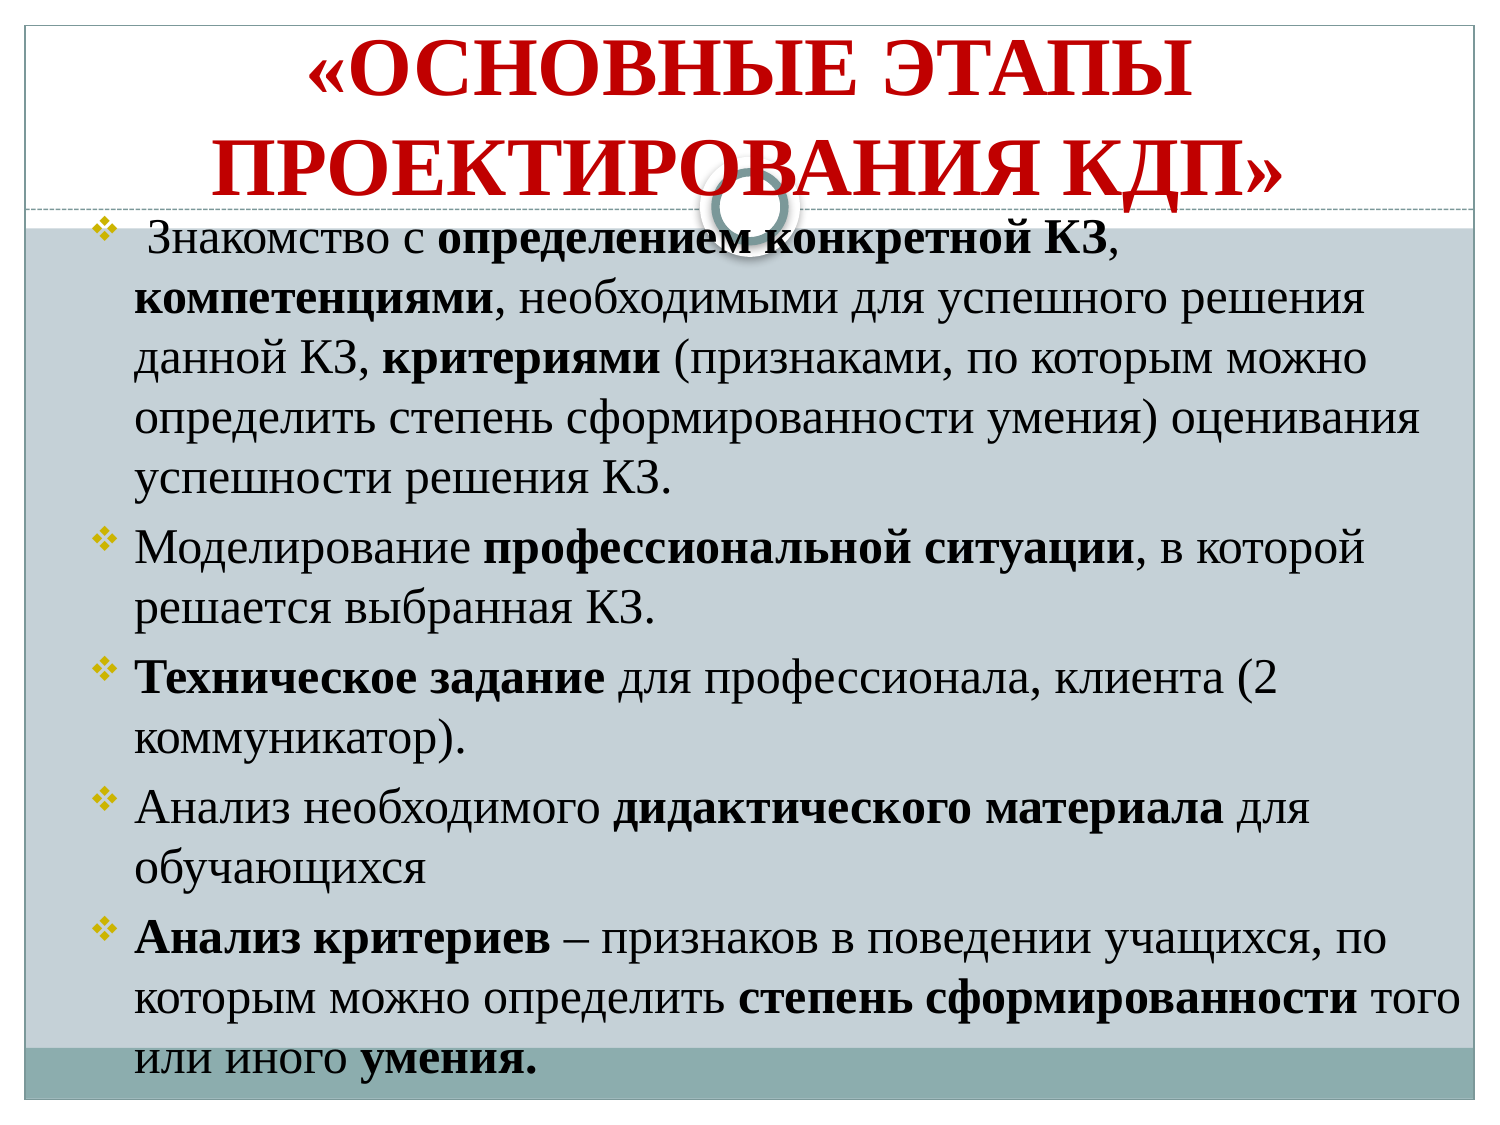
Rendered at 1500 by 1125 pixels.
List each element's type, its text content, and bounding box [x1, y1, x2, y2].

title «ОСНОВНЫЕ ЭТАПЫ ПРОЕКТИРОВАНИЯ КДП» [49, 37, 1450, 196]
list Знакомство с определением конкретной КЗ, компетенциями, необходимыми для успешного решения данной КЗ, критериями (признаками, по которым можно определить степень сформированности умения) оценивания успешности решения КЗ. Моделирование профессиональной ситуации, в которой решается выбранная КЗ. Техническое задание для профессионала, клиента (2 коммуникатор). Анализ необходимого дидактического материала для обучающихся Анализ критериев – признаков в поведении учащихся, по которым можно определить степень сформированности того или иного умения. [29, 196, 1500, 1094]
